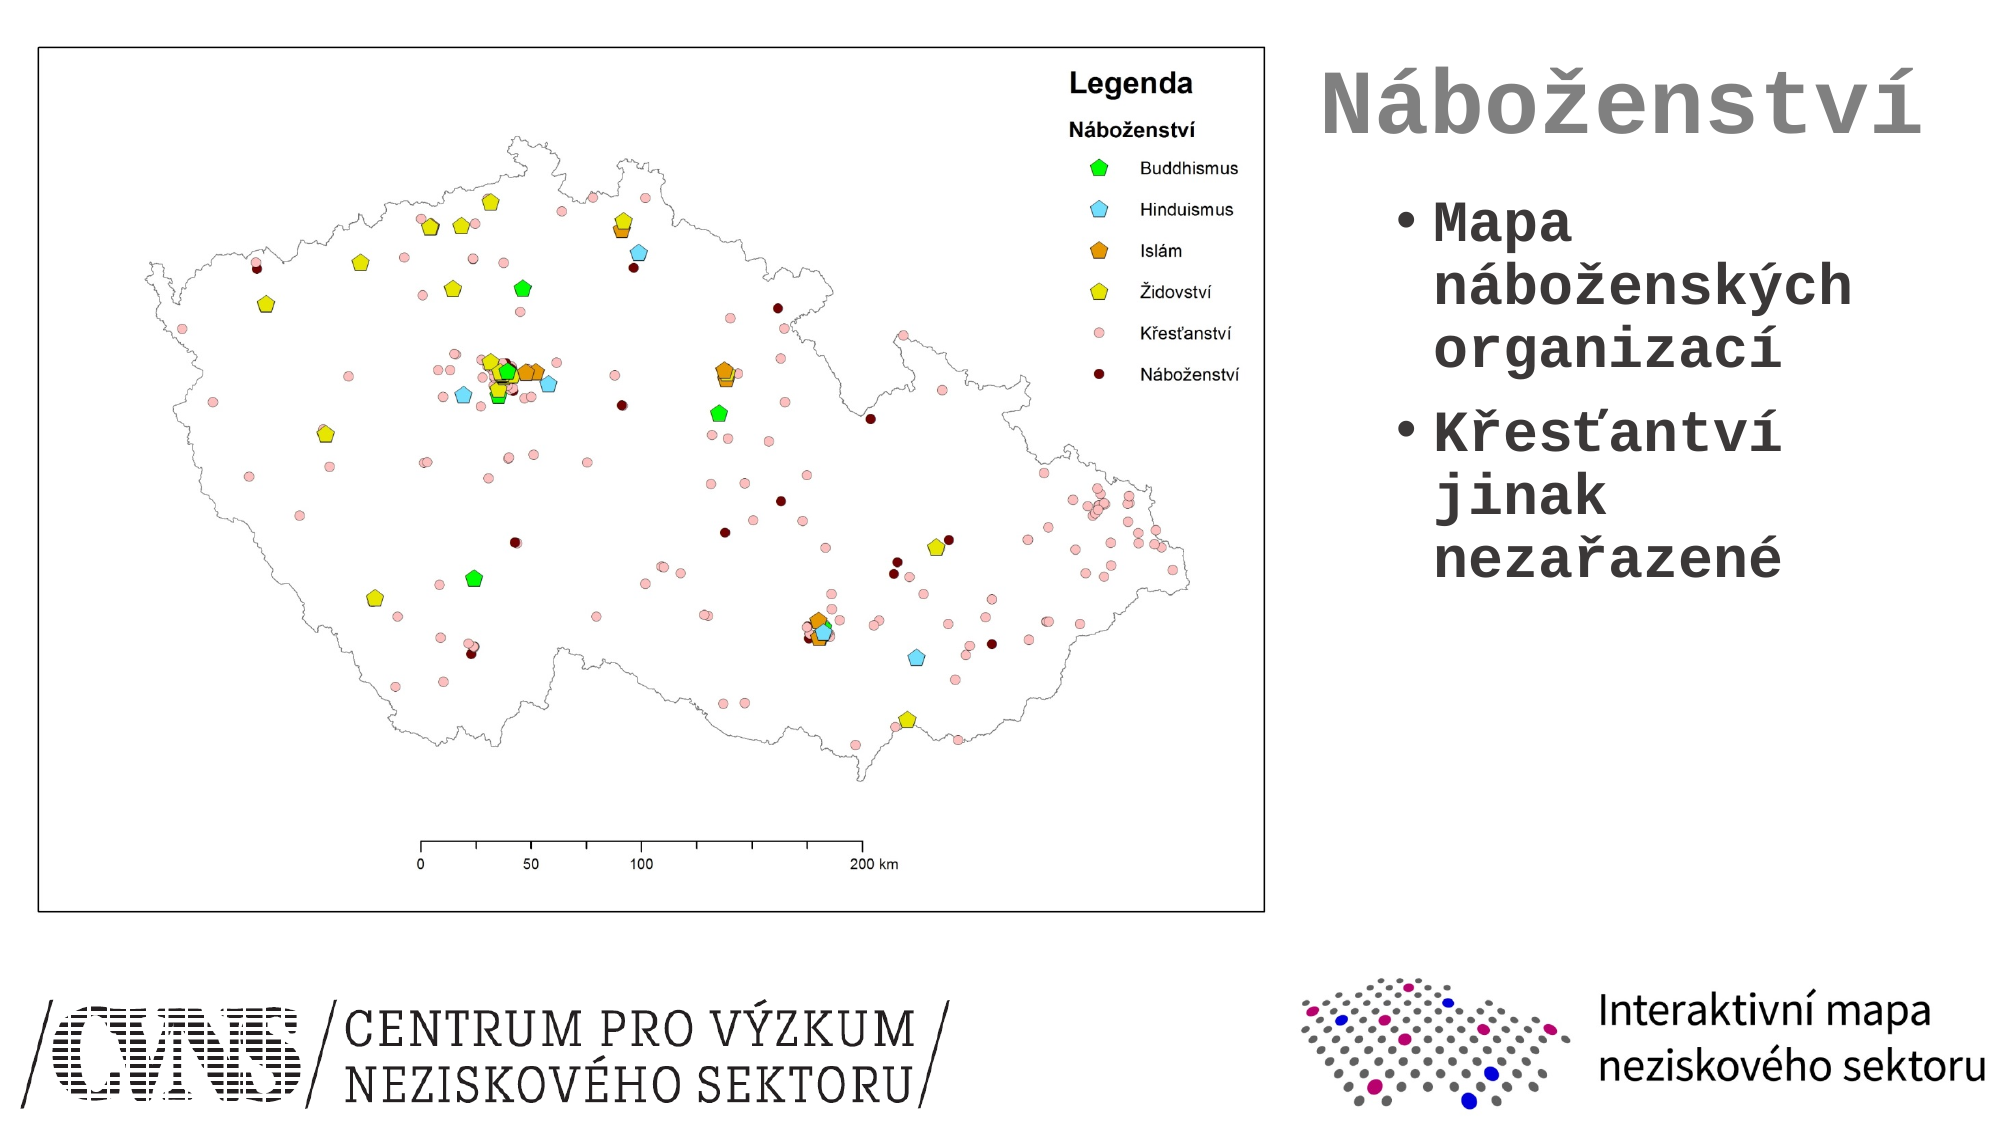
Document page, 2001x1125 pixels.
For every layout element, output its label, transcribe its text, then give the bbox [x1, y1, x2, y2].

picture [1285, 962, 2000, 1125]
list Mapa náboženských organizací Křesťantví jinak nezařazené [1380, 184, 1940, 882]
picture [6, 983, 955, 1125]
title Náboženství [1285, 23, 1940, 184]
picture [33, 40, 1270, 915]
